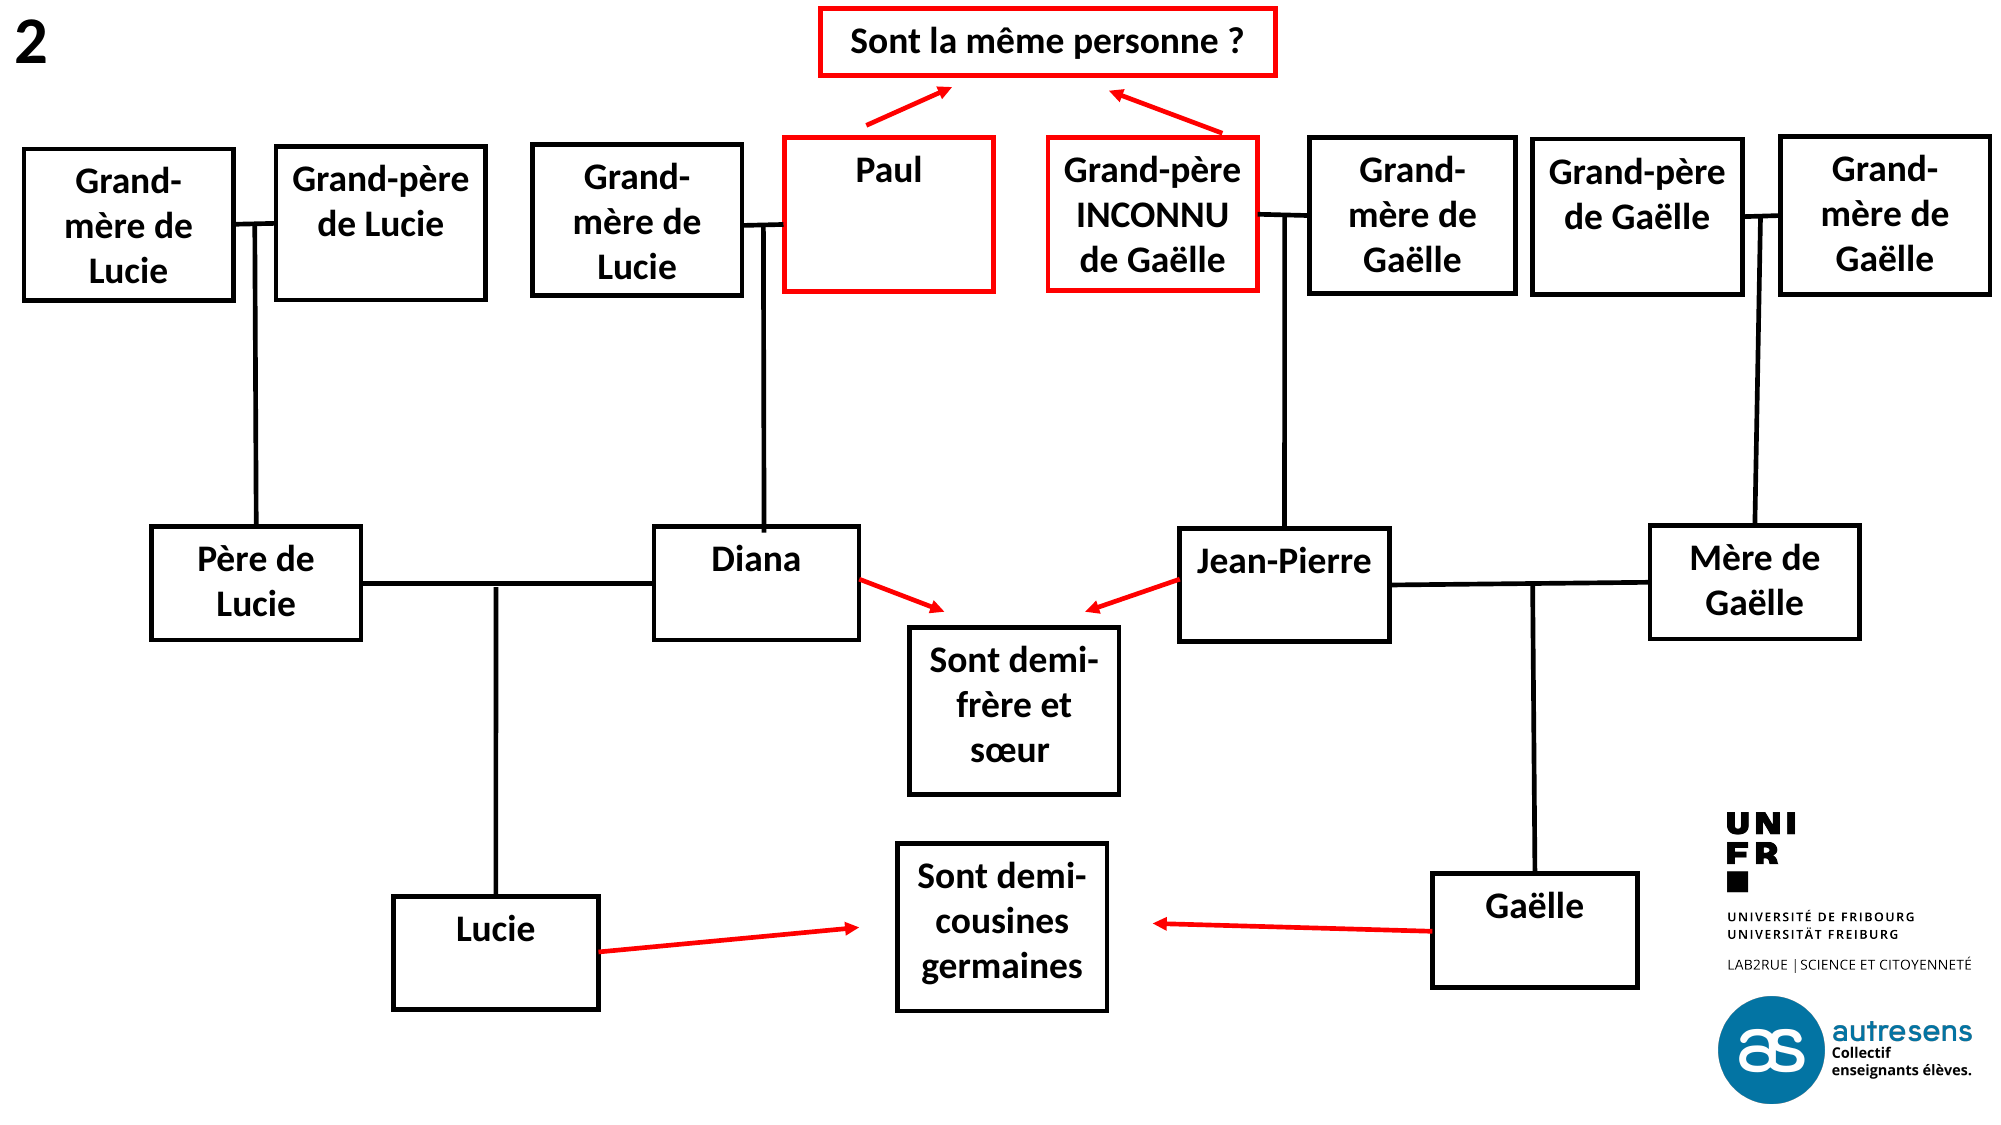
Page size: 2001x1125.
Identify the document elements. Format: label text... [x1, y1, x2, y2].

text_box Sont la même personne ? [820, 8, 1276, 76]
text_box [866, 87, 952, 126]
picture [1717, 996, 1761, 1104]
text_box Sont demi-cousines germaines [897, 843, 1108, 1011]
text_box Jean-Pierre [1179, 528, 1390, 642]
text_box Grand-mère de Lucie [532, 144, 742, 296]
text_box Gaëlle [1432, 873, 1638, 988]
text_box [0, 74, 2000, 150]
text_box Lucie [393, 896, 599, 1010]
text_box 2 [0, 0, 210, 84]
text_box Mère de Gaëlle [1650, 525, 1860, 640]
text_box Grand-père INCONNU de Gaëlle [1047, 137, 1258, 291]
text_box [1085, 579, 1180, 612]
text_box [210, 0, 2000, 74]
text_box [1109, 90, 1223, 134]
text_box Sont demi-frère et sœur [909, 627, 1120, 795]
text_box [1754, 214, 1761, 526]
picture [1740, 1029, 1804, 1072]
picture [1783, 996, 1978, 1104]
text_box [859, 579, 945, 612]
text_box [1152, 923, 1433, 932]
text_box Grand-mère de Gaëlle [1309, 137, 1516, 294]
picture [1727, 812, 1971, 973]
text_box Grand-mère de Lucie [23, 148, 234, 301]
text_box Diana [654, 526, 860, 640]
text_box Grand-mère de Gaëlle [1780, 136, 1990, 295]
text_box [598, 927, 860, 952]
text_box Père de Lucie [151, 526, 362, 640]
text_box Paul [784, 137, 994, 292]
text_box Grand-père de Gaëlle [1532, 139, 1743, 295]
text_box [1389, 582, 1651, 586]
text_box Grand-père de Lucie [276, 146, 486, 300]
